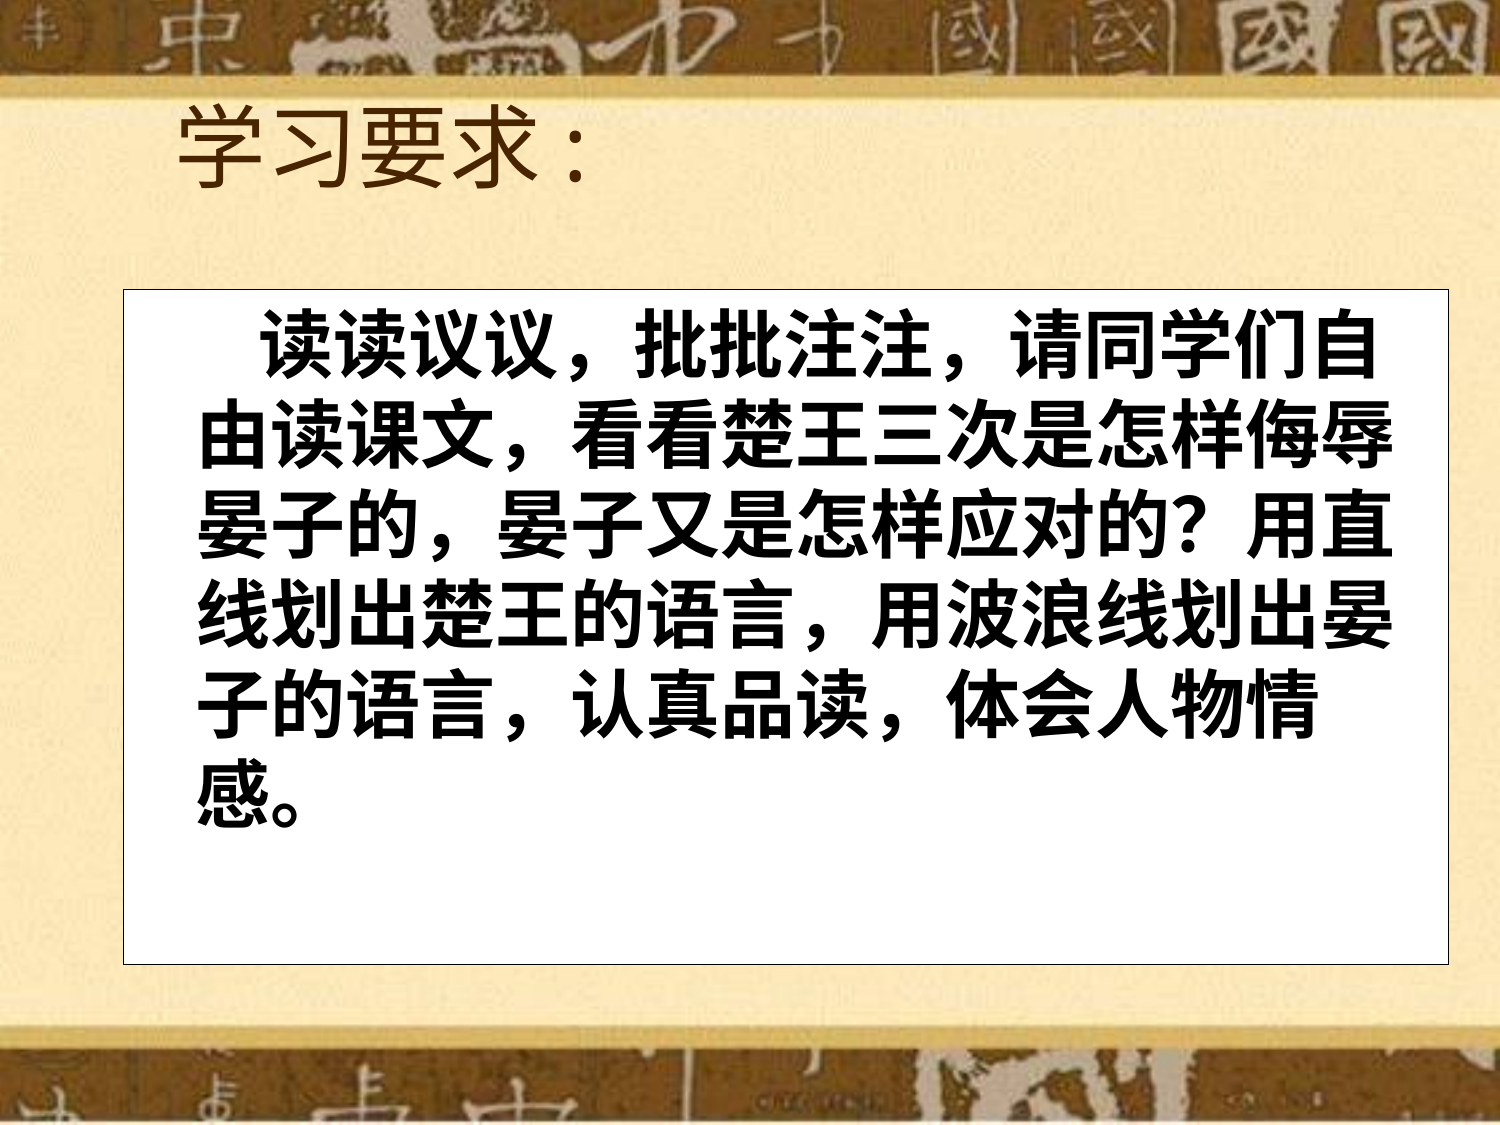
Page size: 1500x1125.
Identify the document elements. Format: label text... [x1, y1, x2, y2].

title 学习要求: [159, 82, 656, 232]
picture [0, 0, 1500, 1125]
list 读读议议，批批注注，请同学们自由读课文，看看楚王三次是怎样侮辱晏子的，晏子又是怎样应对的？用直线划出楚王的语言，用波浪线划出晏子的语言，认真品读，体会人物情感。 [123, 289, 1449, 965]
text_box [513, 692, 689, 954]
